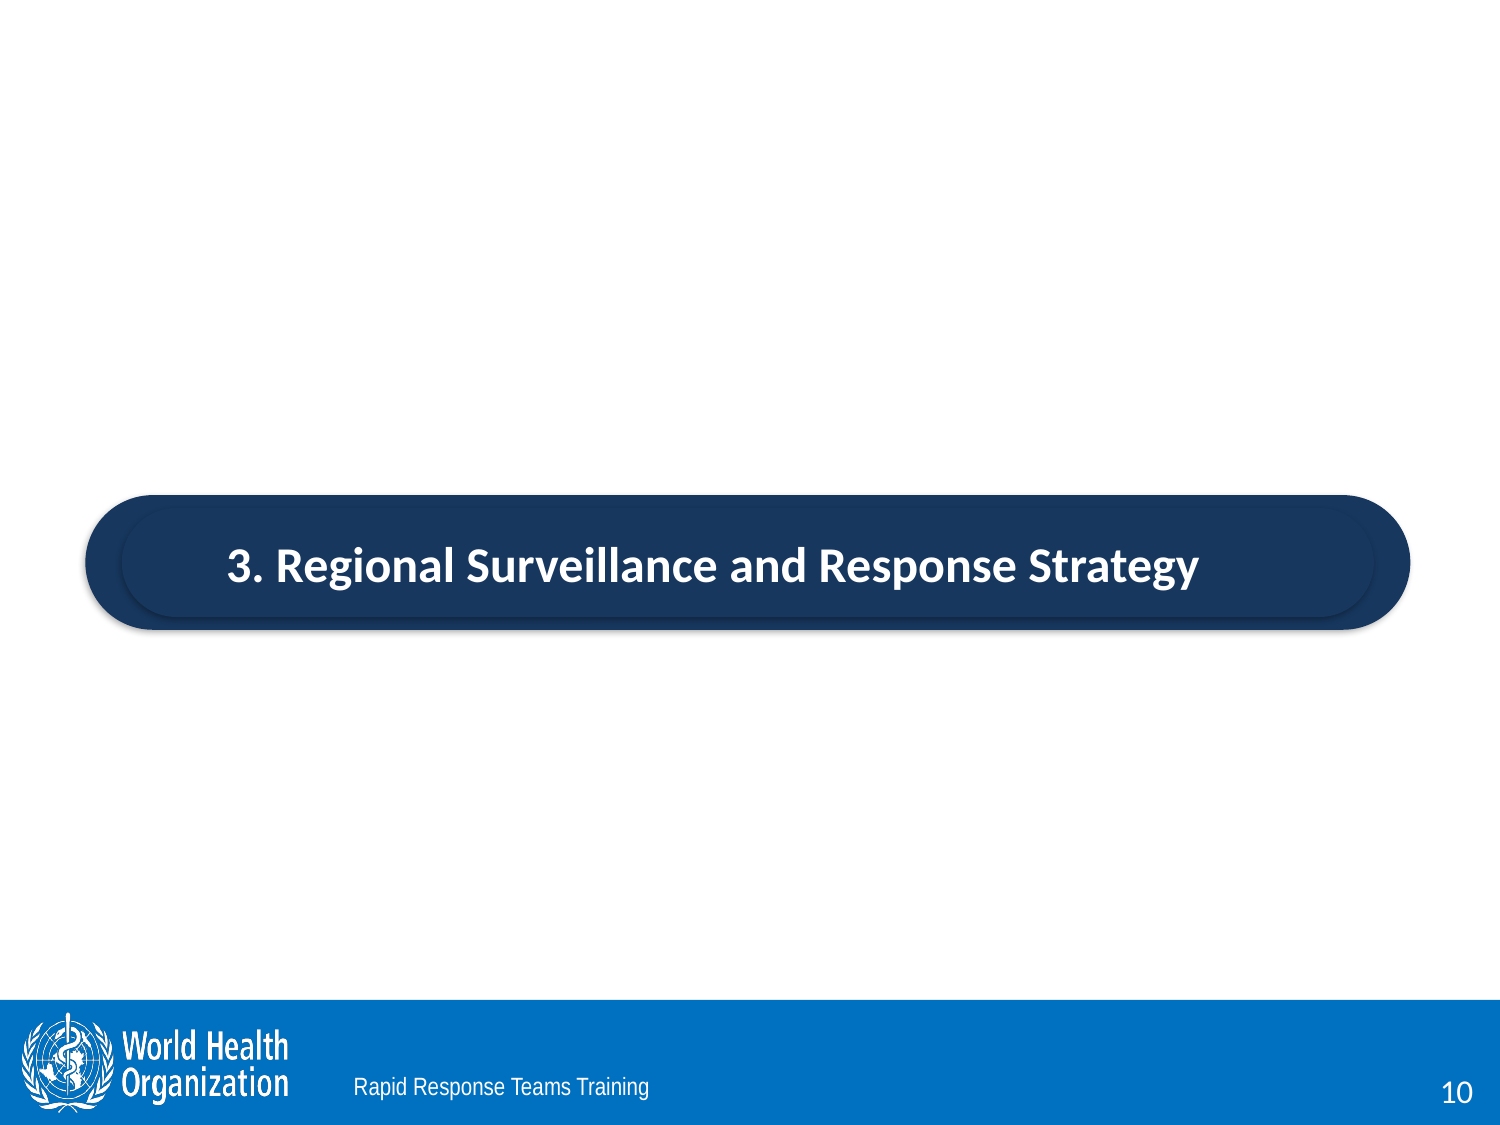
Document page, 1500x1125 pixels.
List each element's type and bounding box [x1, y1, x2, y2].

text_box [85, 494, 1411, 630]
picture [21, 1012, 288, 1113]
